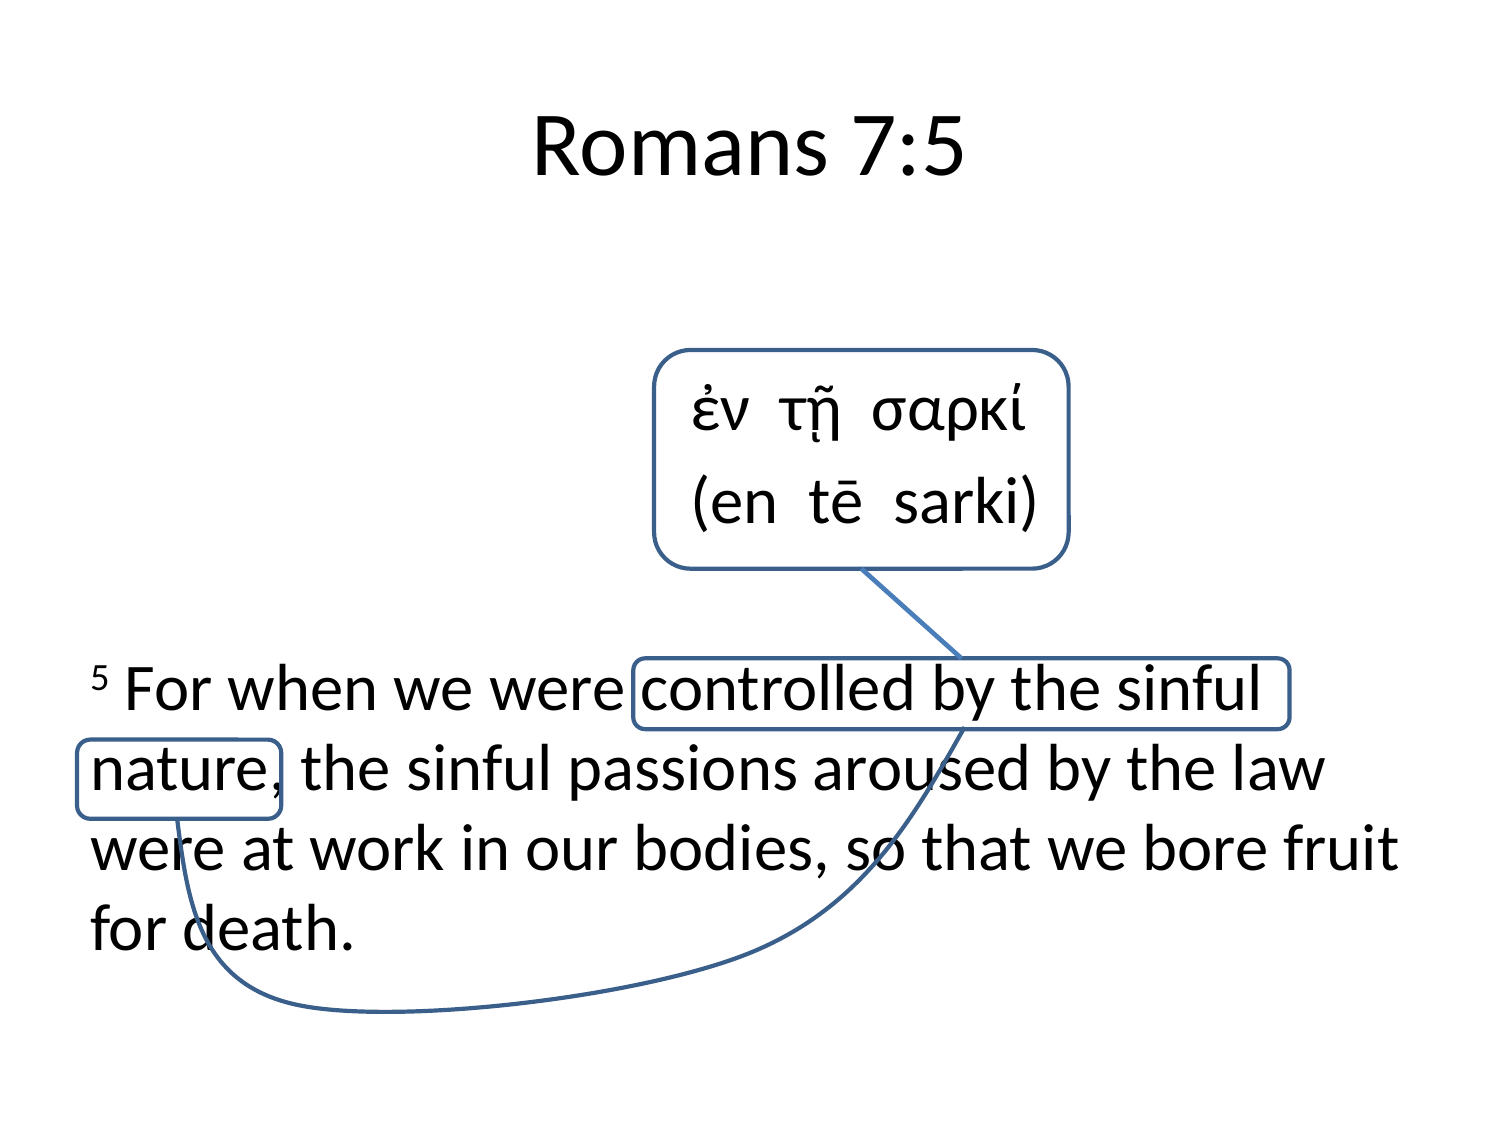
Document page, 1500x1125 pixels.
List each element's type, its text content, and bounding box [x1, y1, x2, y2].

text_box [861, 568, 962, 659]
list ἐν τῇ σαρκί (en tē sarki) 5 For when we were controlled by the sinful nature, the sinful passions aroused by the law were at work in our bodies, so that we bore fruit for death. [75, 262, 1425, 1005]
text_box [651, 347, 1071, 571]
text_box [175, 726, 967, 1014]
text_box [74, 737, 284, 821]
text_box [631, 656, 1292, 732]
title Romans 7:5 [75, 45, 1425, 233]
